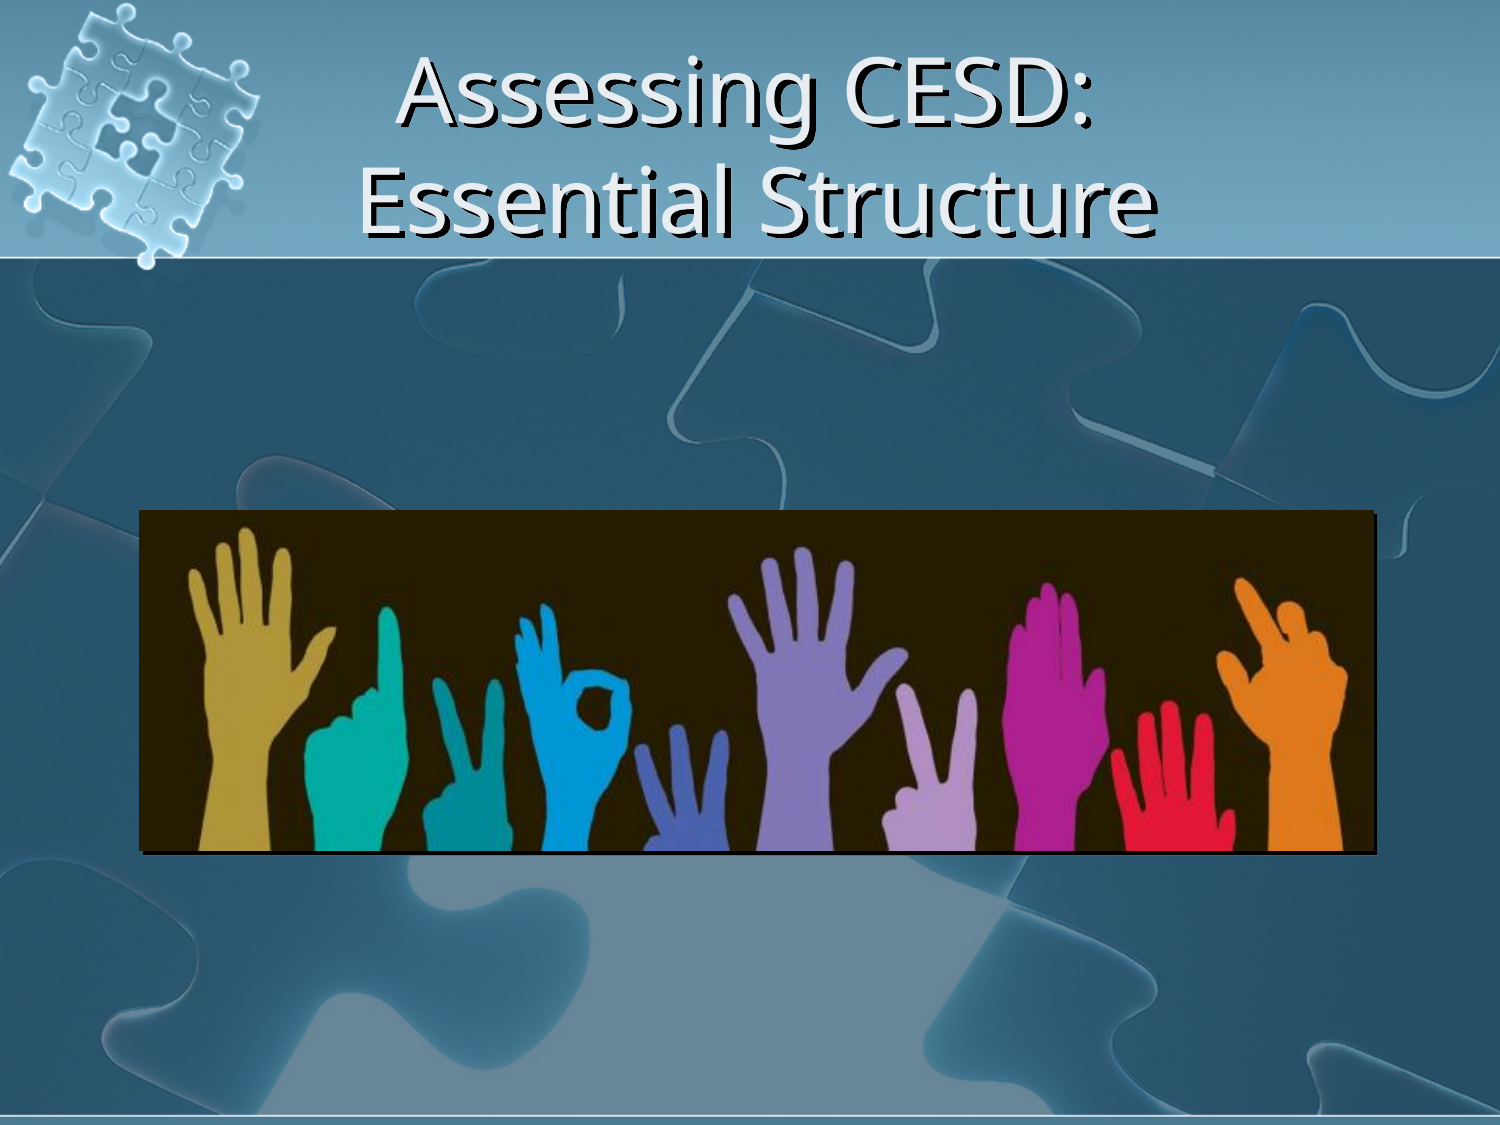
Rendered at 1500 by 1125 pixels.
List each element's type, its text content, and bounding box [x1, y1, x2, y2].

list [138, 509, 1374, 852]
title Assessing CESD: Essential Structure [124, 54, 1388, 230]
picture [0, 0, 1500, 1125]
